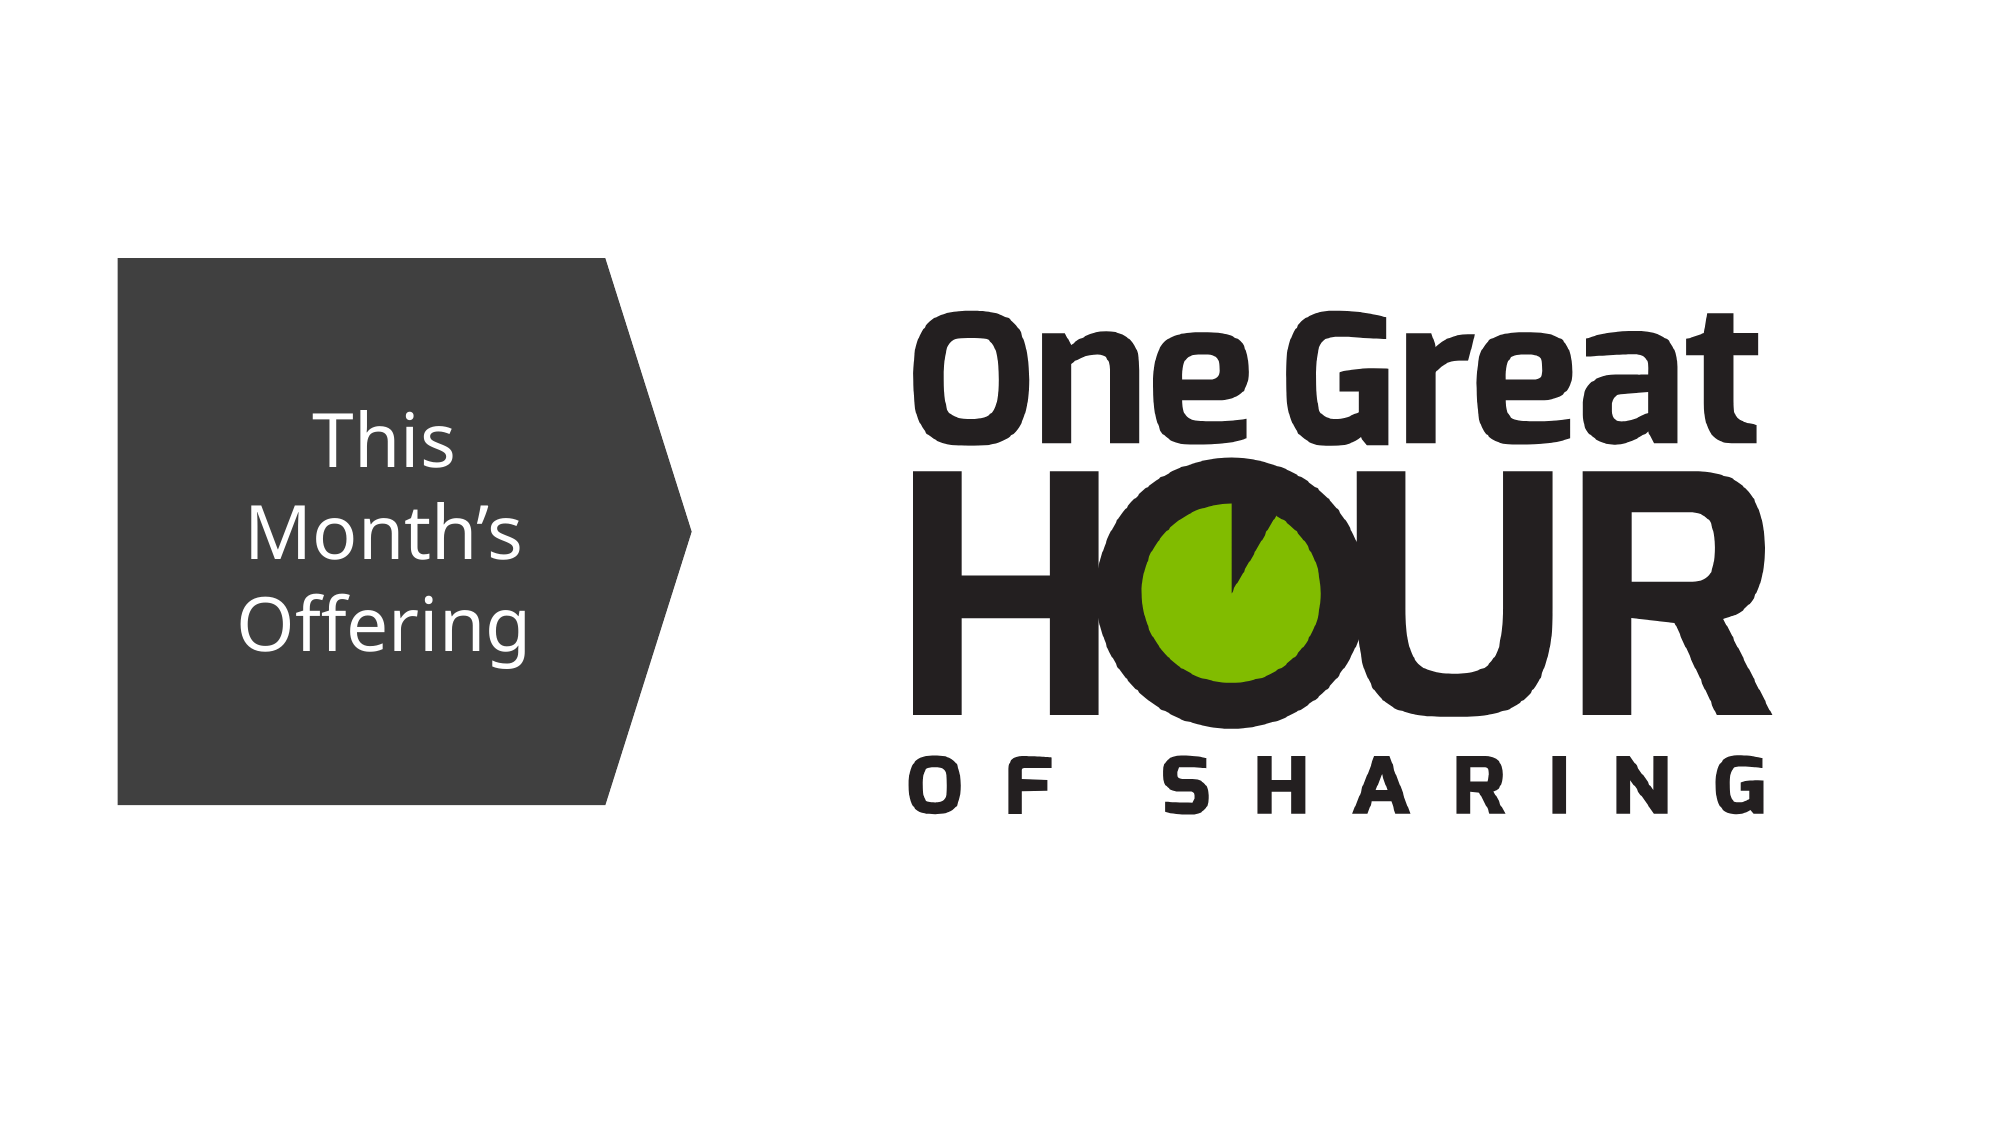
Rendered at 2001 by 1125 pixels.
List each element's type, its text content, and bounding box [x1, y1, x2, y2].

picture [882, 104, 1798, 1020]
text_box This Month’s Offering [168, 322, 601, 741]
text_box [116, 256, 694, 807]
